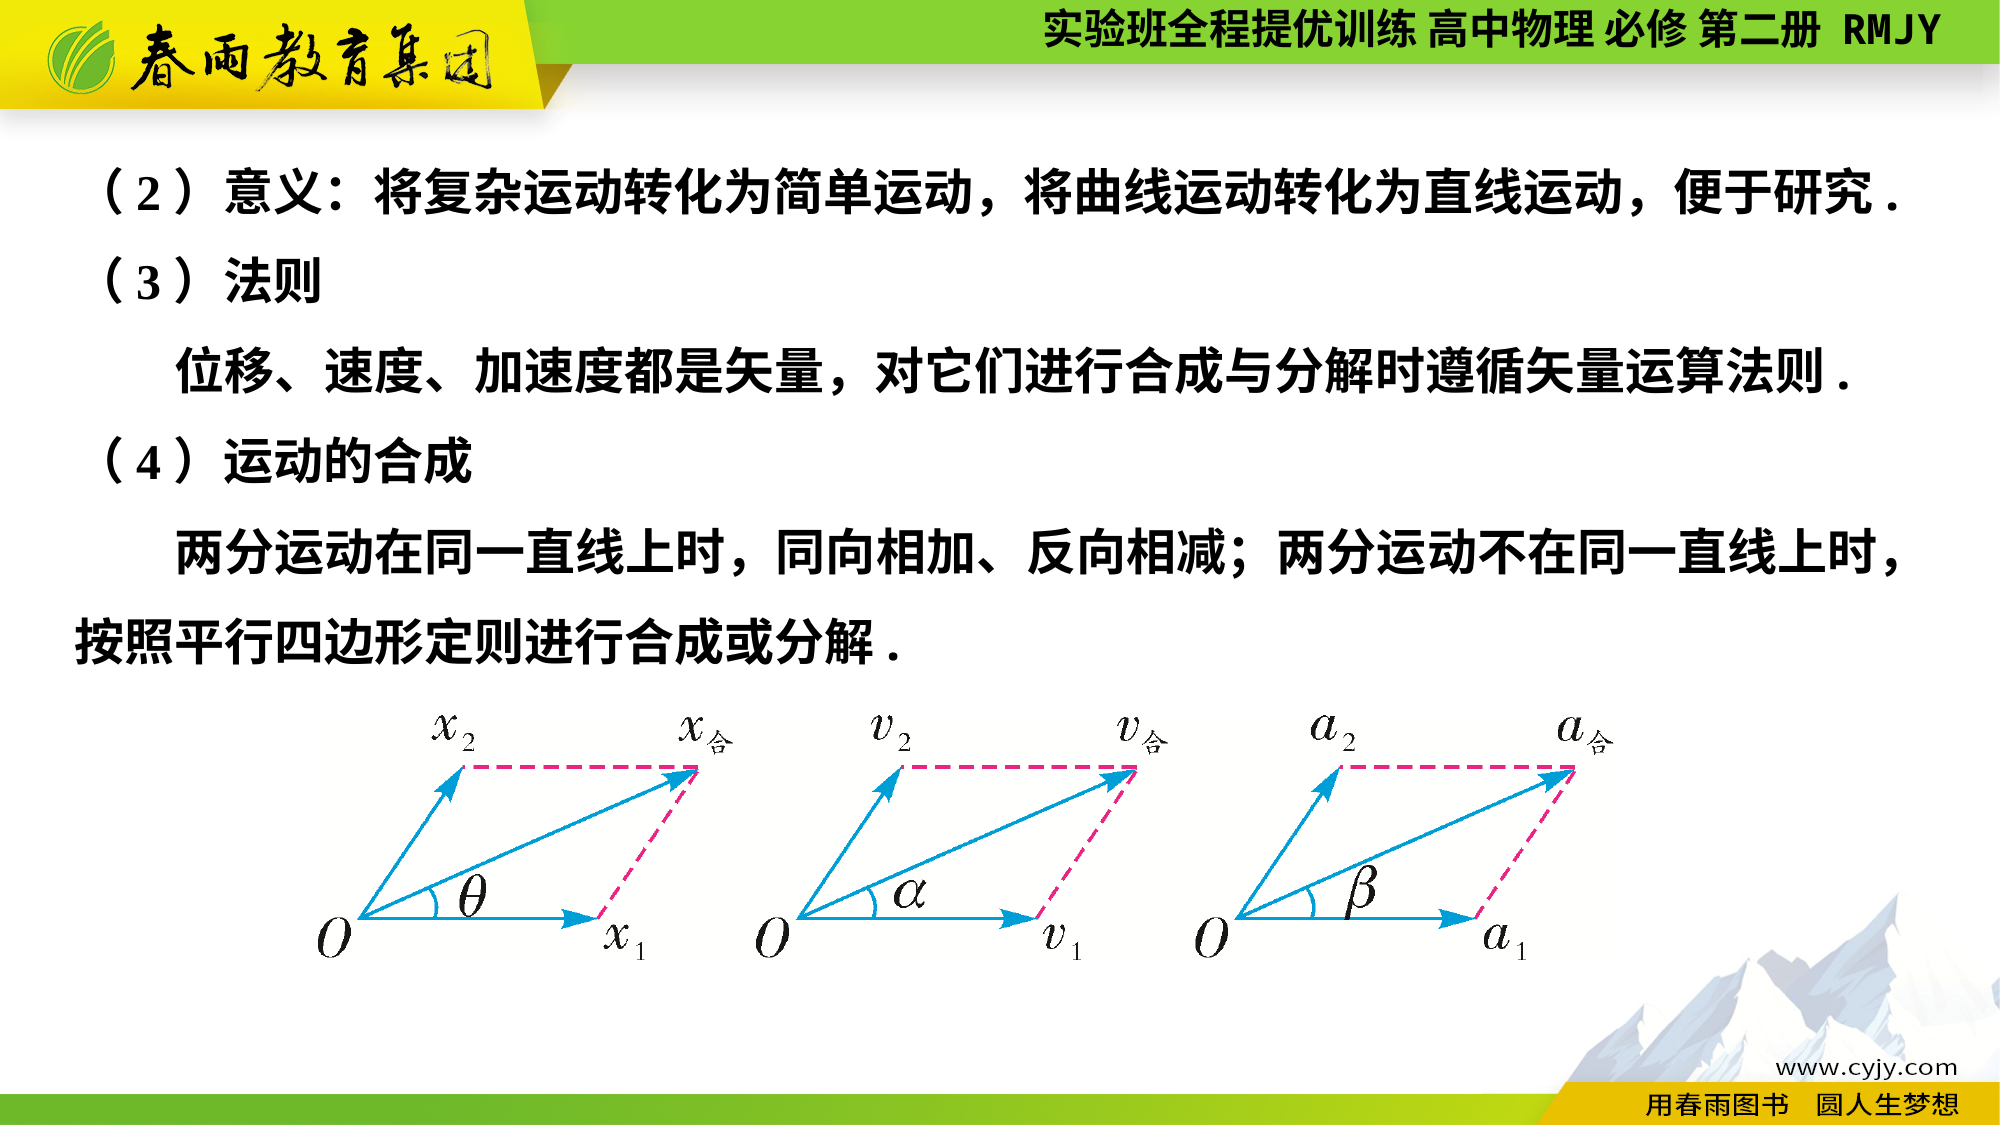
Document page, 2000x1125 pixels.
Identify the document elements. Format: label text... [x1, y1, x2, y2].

list （2）意义：将复杂运动转化为简单运动，将曲线运动转化为直线运动，便于研究. （3）法则 位移、速度、加速度都是矢量，对它们进行合成与分解时遵循矢量运算法则. （4）运动的合成 两分运动在同一直线上时，同向相加、反向相减；两分运动不在同一直线上时，按照平行四边形定则进行合成或分解. [59, 122, 1944, 672]
picture [0, 0, 2000, 1125]
